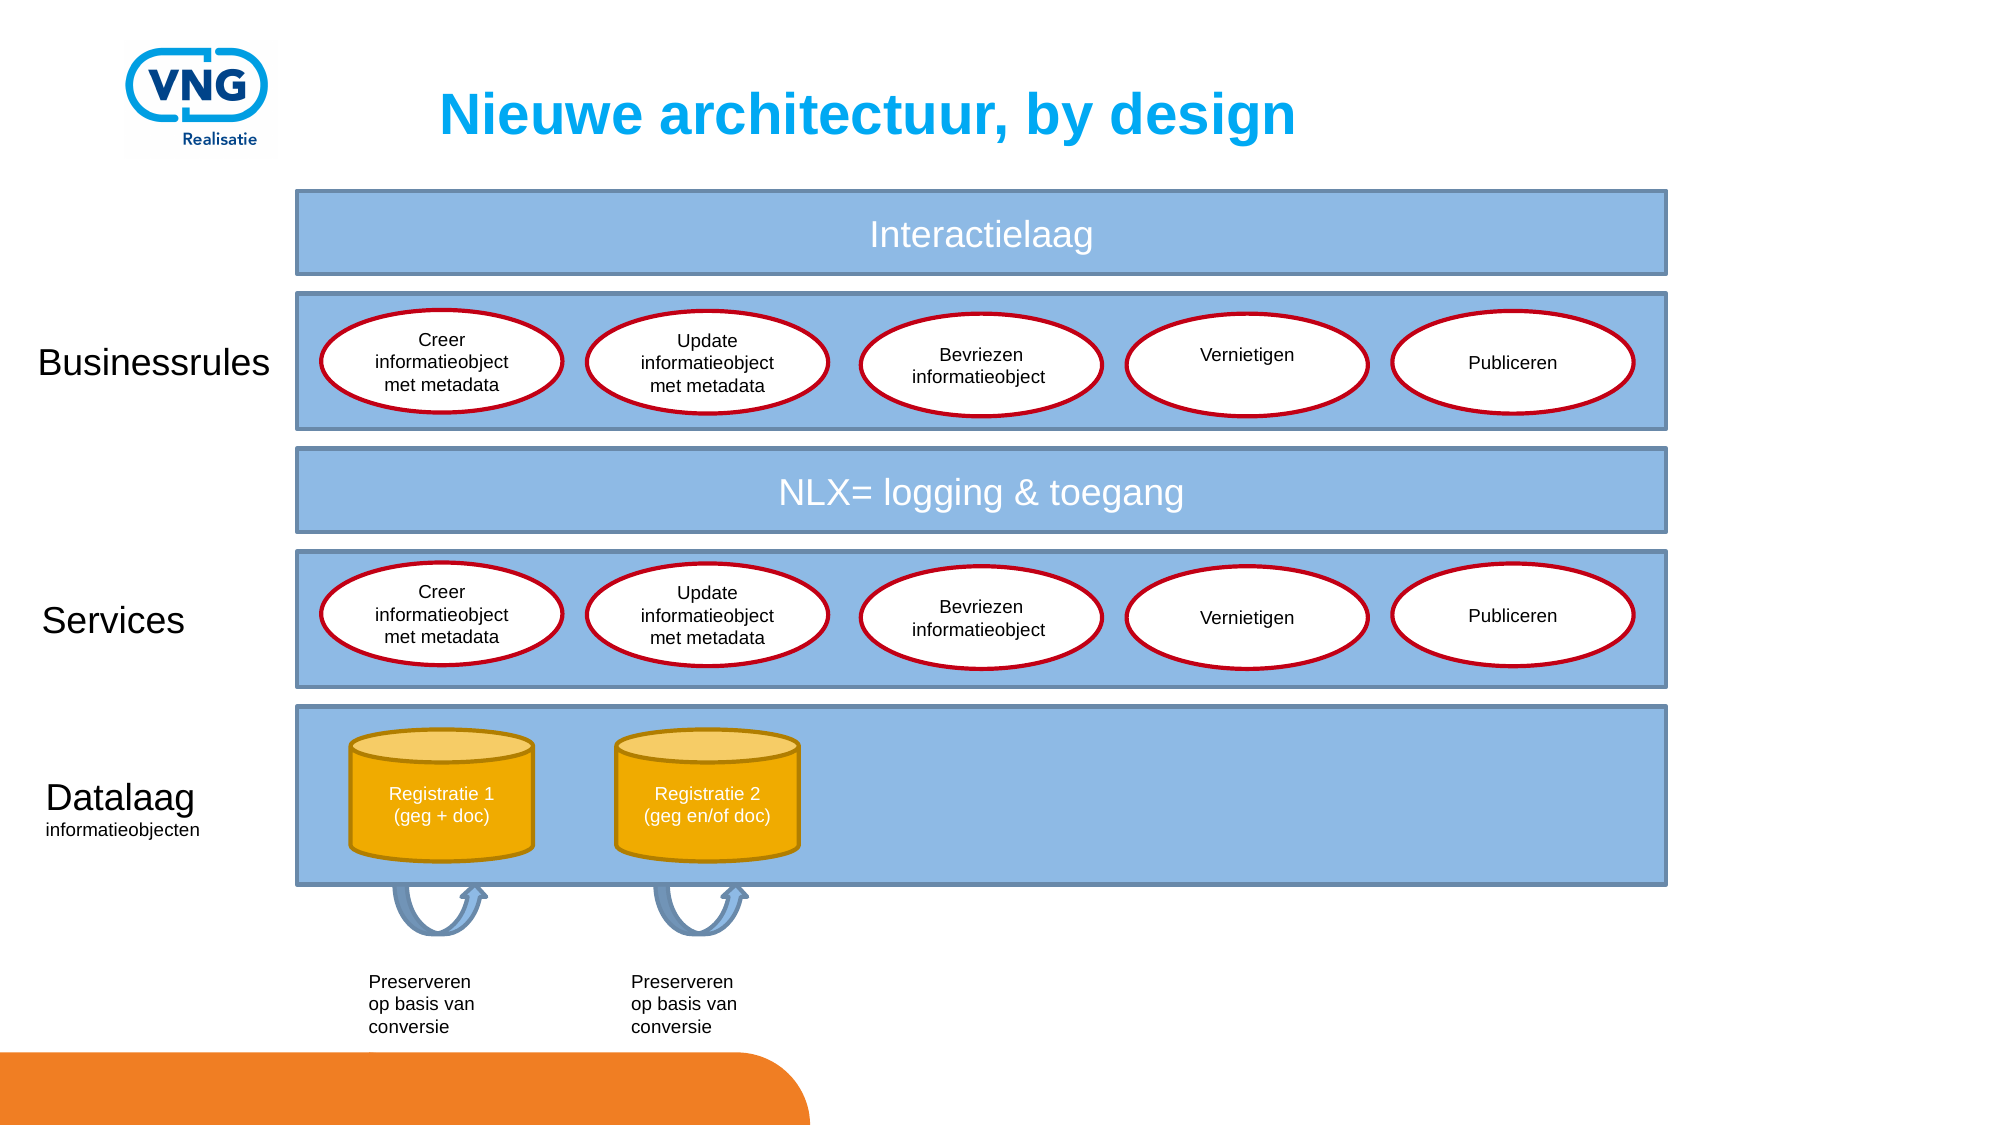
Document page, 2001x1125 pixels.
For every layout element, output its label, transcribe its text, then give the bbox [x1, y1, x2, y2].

text_box Bevriezen informatieobject [858, 311, 1105, 419]
text_box NLX= logging & toegang [295, 446, 1668, 534]
text_box [295, 291, 1668, 431]
text_box Creer informatieobject met metadata [319, 560, 565, 668]
text_box [653, 882, 750, 937]
text_box Services [26, 588, 301, 649]
text_box Registratie 1 (geg + doc) [348, 727, 536, 864]
text_box Publiceren [1390, 308, 1636, 416]
text_box Preserveren op basis van conversie [353, 962, 506, 1045]
text_box Vernietigen [1124, 564, 1370, 672]
text_box Update informatieobject met metadata [584, 561, 831, 669]
text_box Datalaag informatieobjecten [30, 765, 305, 848]
text_box Registratie 2 (geg en/of doc) [614, 727, 801, 864]
text_box Preserveren op basis van conversie [616, 962, 768, 1045]
picture [124, 40, 278, 159]
text_box [392, 882, 489, 937]
text_box Update informatieobject met metadata [584, 308, 831, 416]
text_box [295, 549, 1668, 689]
text_box Publiceren [1390, 561, 1636, 669]
text_box Bevriezen informatieobject [858, 564, 1105, 672]
text_box Interactielaag [295, 189, 1668, 276]
text_box Vernietigen [1124, 311, 1370, 419]
text_box Businessrules [22, 330, 297, 391]
text_box [295, 704, 1668, 887]
text_box Nieuwe architectuur, by design [419, 66, 1833, 195]
text_box Creer informatieobject met metadata [319, 307, 565, 415]
